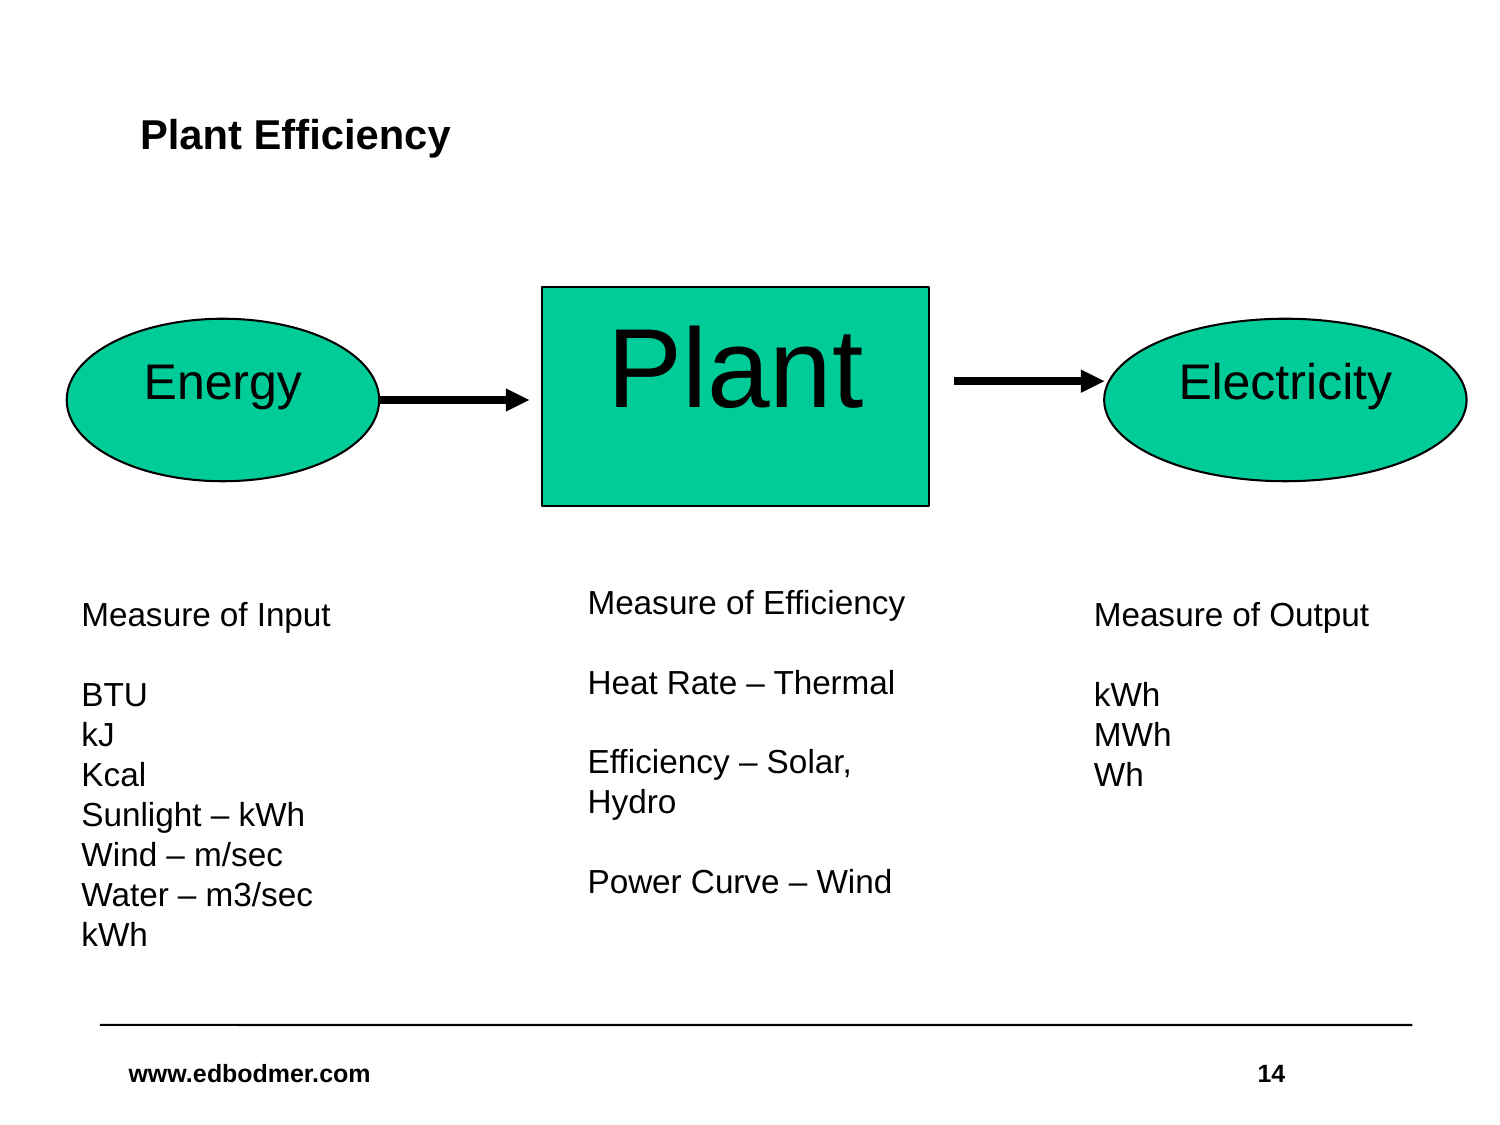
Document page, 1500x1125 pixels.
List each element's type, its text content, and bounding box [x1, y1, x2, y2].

text_box Plant [541, 287, 930, 507]
title Plant Efficiency [125, 99, 1288, 225]
text_box Energy [66, 318, 379, 482]
text_box Electricity [1104, 318, 1467, 482]
text_box Measure of Input BTU kJ Kcal Sunlight – kWh Wind – m/sec Water – m3/sec kWh [66, 586, 430, 961]
text_box Measure of Efficiency Heat Rate – Thermal Efficiency – Solar, Hydro Power Curve – Wind [572, 573, 936, 948]
text_box Measure of Output kWh MWh Wh [1079, 586, 1442, 801]
